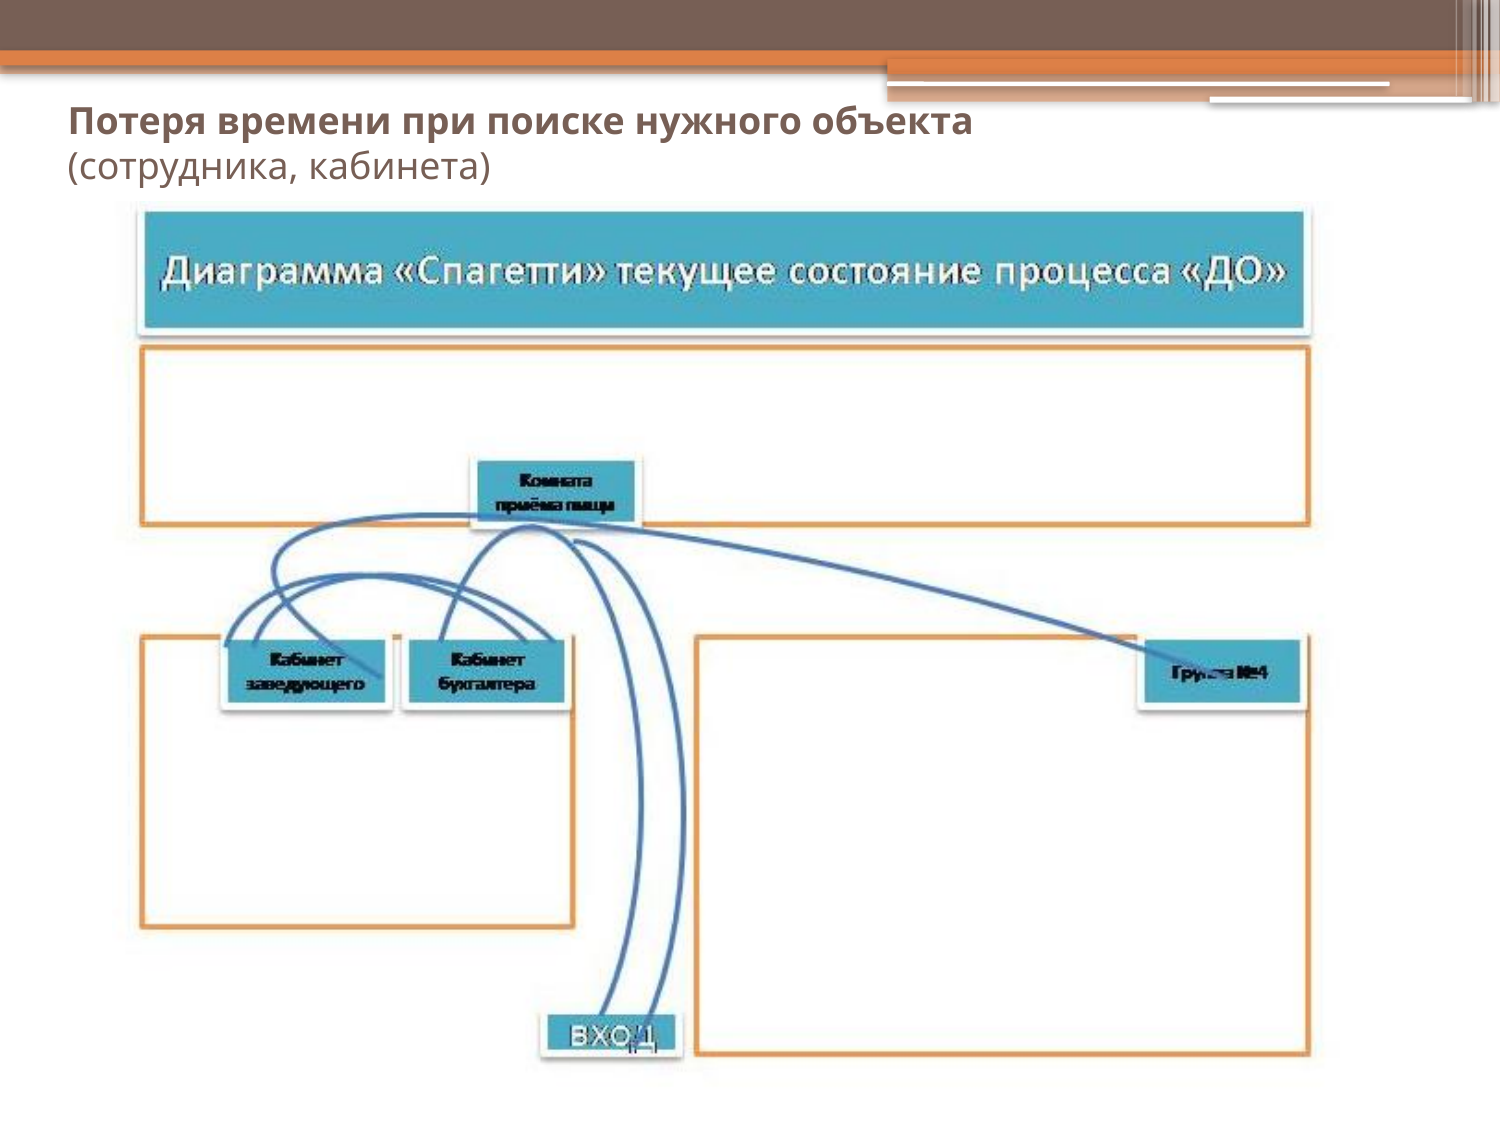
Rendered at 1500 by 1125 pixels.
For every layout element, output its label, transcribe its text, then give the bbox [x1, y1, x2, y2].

text_box Потеря времени при поиске нужного объекта (сотрудника, кабинета) [53, 89, 1010, 240]
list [111, 201, 1341, 1098]
